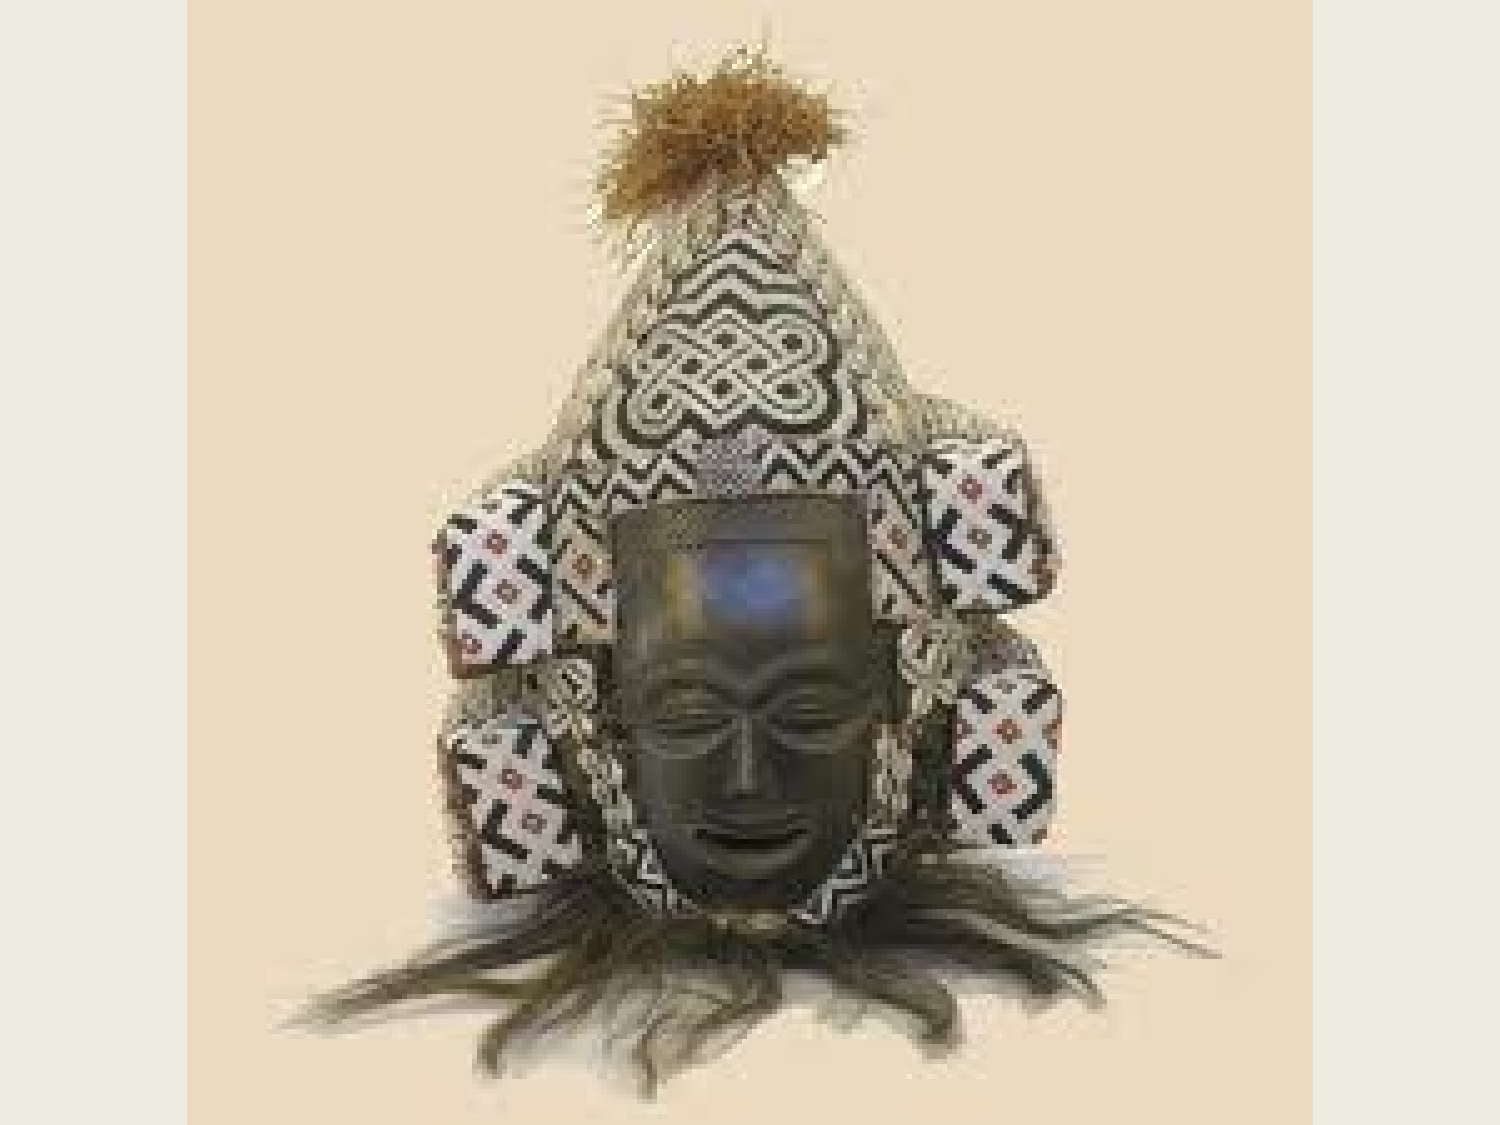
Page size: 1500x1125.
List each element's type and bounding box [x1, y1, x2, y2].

picture [187, 0, 1313, 1125]
